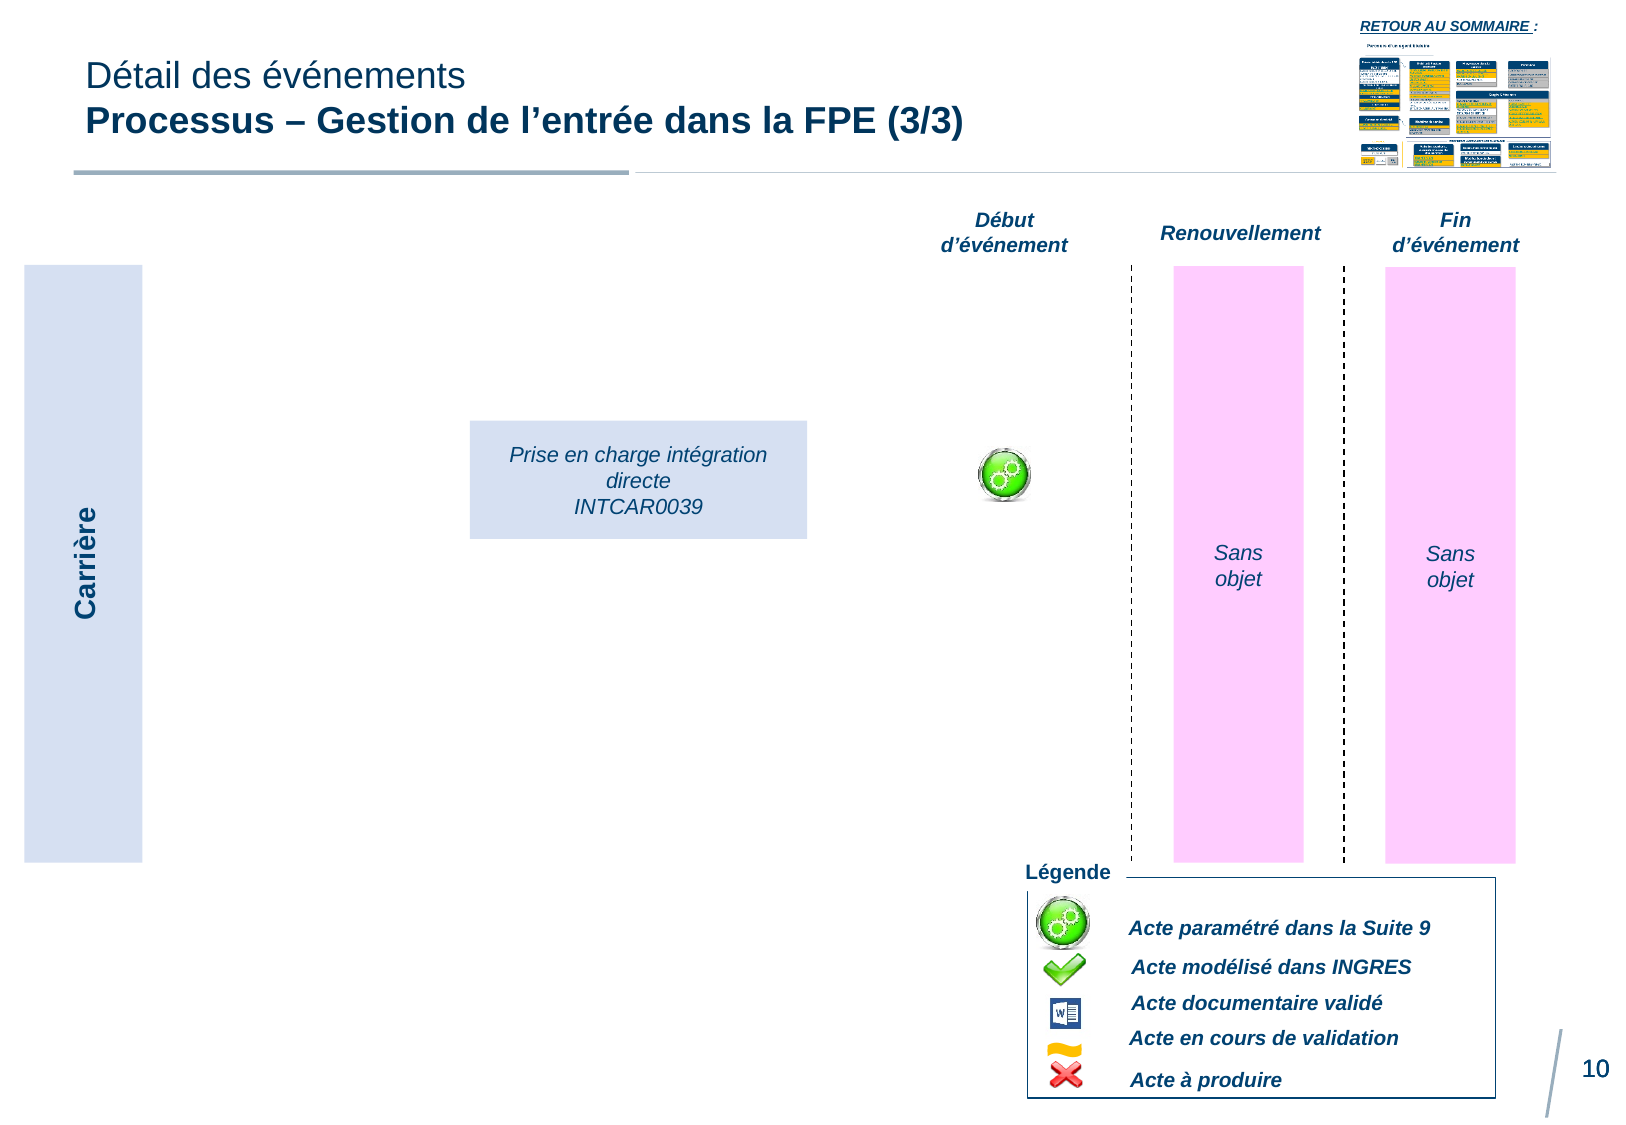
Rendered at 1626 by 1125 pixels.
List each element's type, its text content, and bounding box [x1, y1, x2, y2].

picture [978, 446, 1031, 502]
picture [1034, 894, 1095, 1043]
picture [1359, 40, 1553, 168]
picture [1049, 1061, 1083, 1088]
slide_number 10 [1516, 1044, 1625, 1121]
